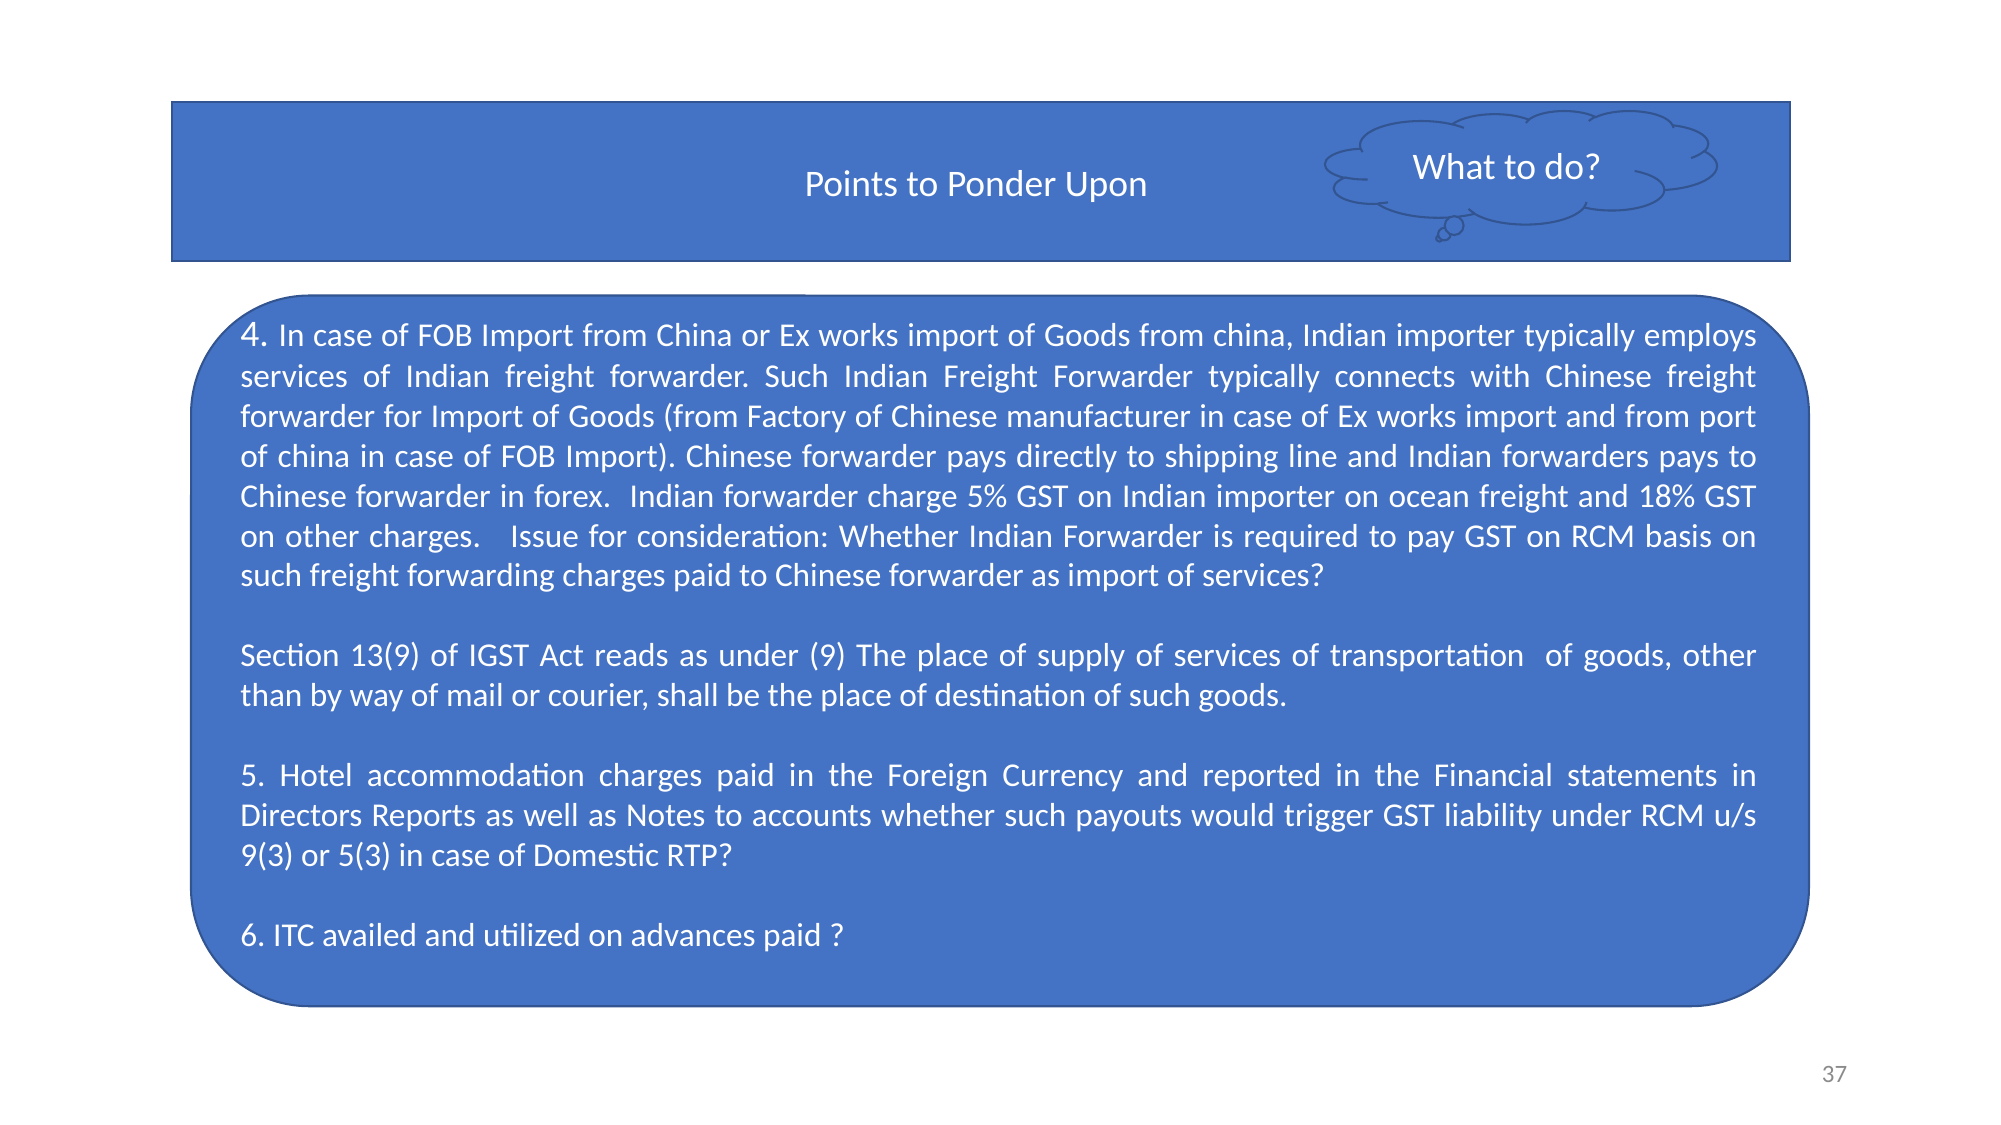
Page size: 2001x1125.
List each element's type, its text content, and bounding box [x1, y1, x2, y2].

text_box 4. In case of FOB Import from China or Ex works import of Goods from china, Indian importer typically employs services of Indian freight forwarder. Such Indian Freight Forwarder typically connects with Chinese freight forwarder for Import of Goods (from Factory of Chinese manufacturer in case of Ex works import and from port of china in case of FOB Import). Chinese forwarder pays directly to shipping line and Indian forwarders pays to Chinese forwarder in forex. Indian forwarder charge 5% GST on Indian importer on ocean freight and 18% GST on other charges. Issue for consideration: Whether Indian Forwarder is required to pay GST on RCM basis on such freight forwarding charges paid to Chinese forwarder as import of services? Section 13(9) of IGST Act reads as under (9) The place of supply of services of transportation of goods, other than by way of mail or courier, shall be the place of destination of such goods. 5. Hotel accommodation charges paid in the Foreign Currency and reported in the Financial statements in Directors Reports as well as Notes to accounts whether such payouts would trigger GST liability under RCM u/s 9(3) or 5(3) in case of Domestic RTP? 6. ITC availed and utilized on advances paid ? [189, 294, 1811, 1008]
text_box Points to Ponder Upon [171, 101, 1791, 262]
slide_number 37 [1412, 1042, 1863, 1103]
text_box What to do? [1323, 109, 1719, 243]
